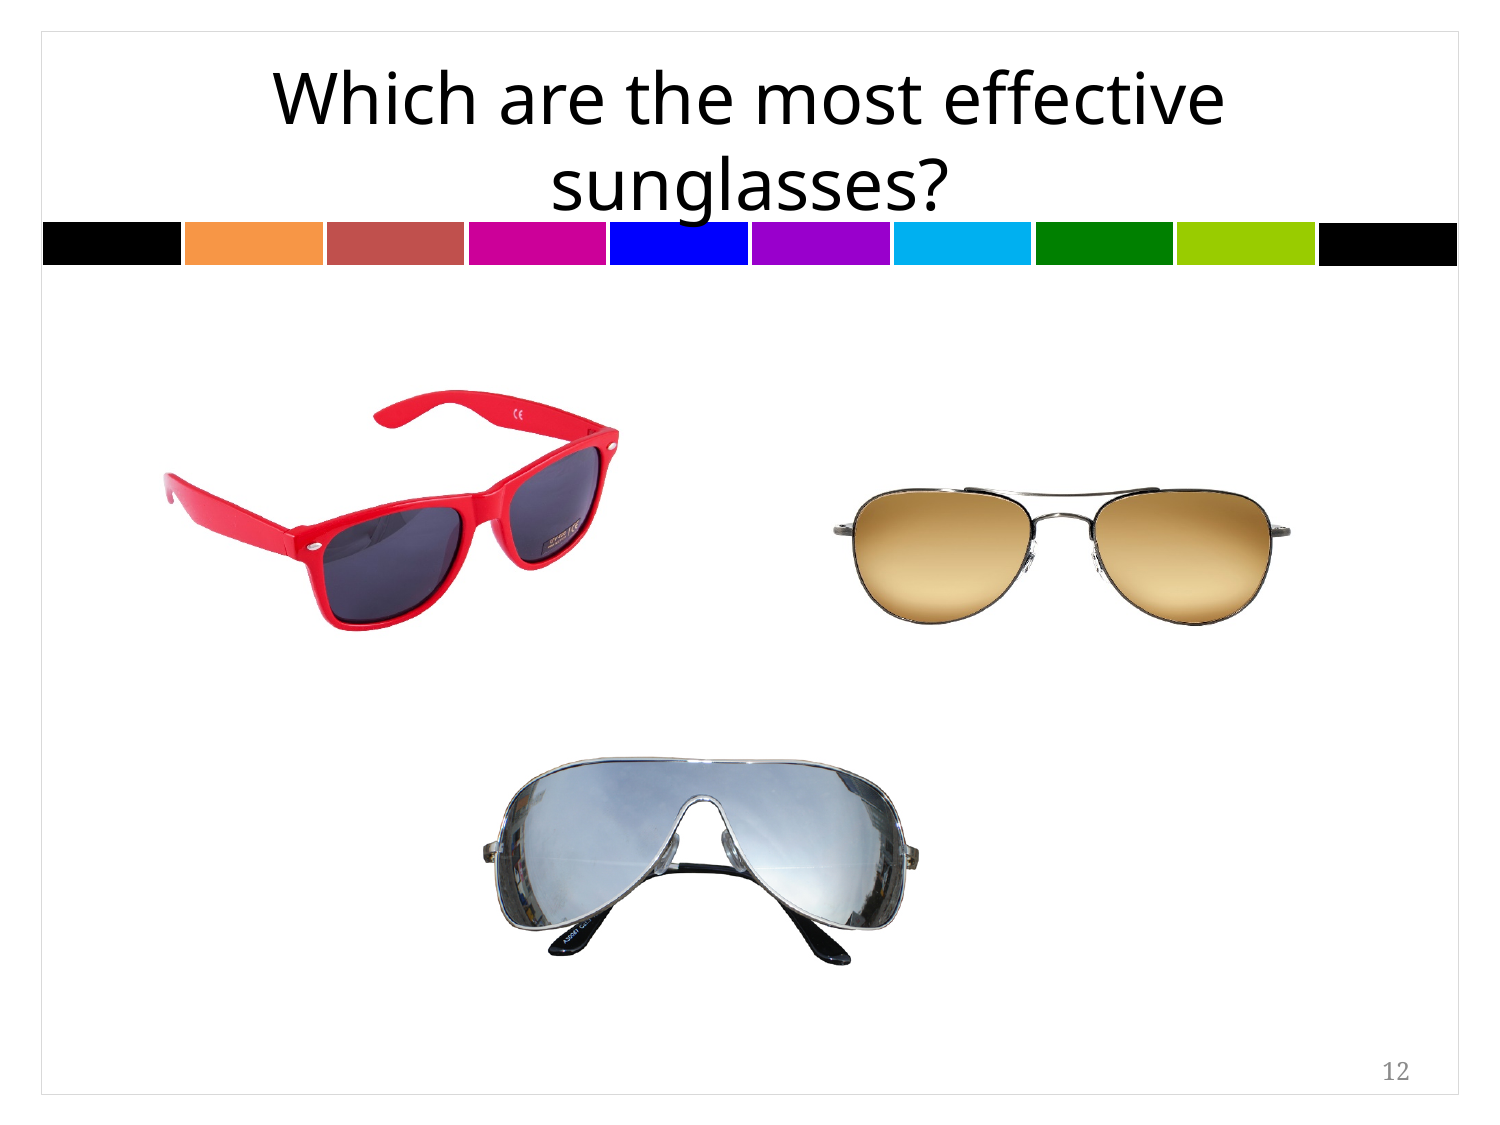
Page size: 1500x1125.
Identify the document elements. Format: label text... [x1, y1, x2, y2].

title Which are the most effective sunglasses? [75, 45, 1425, 233]
picture [478, 639, 920, 1082]
picture [159, 385, 625, 638]
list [820, 385, 1305, 708]
slide_number 12 [1074, 1042, 1425, 1103]
